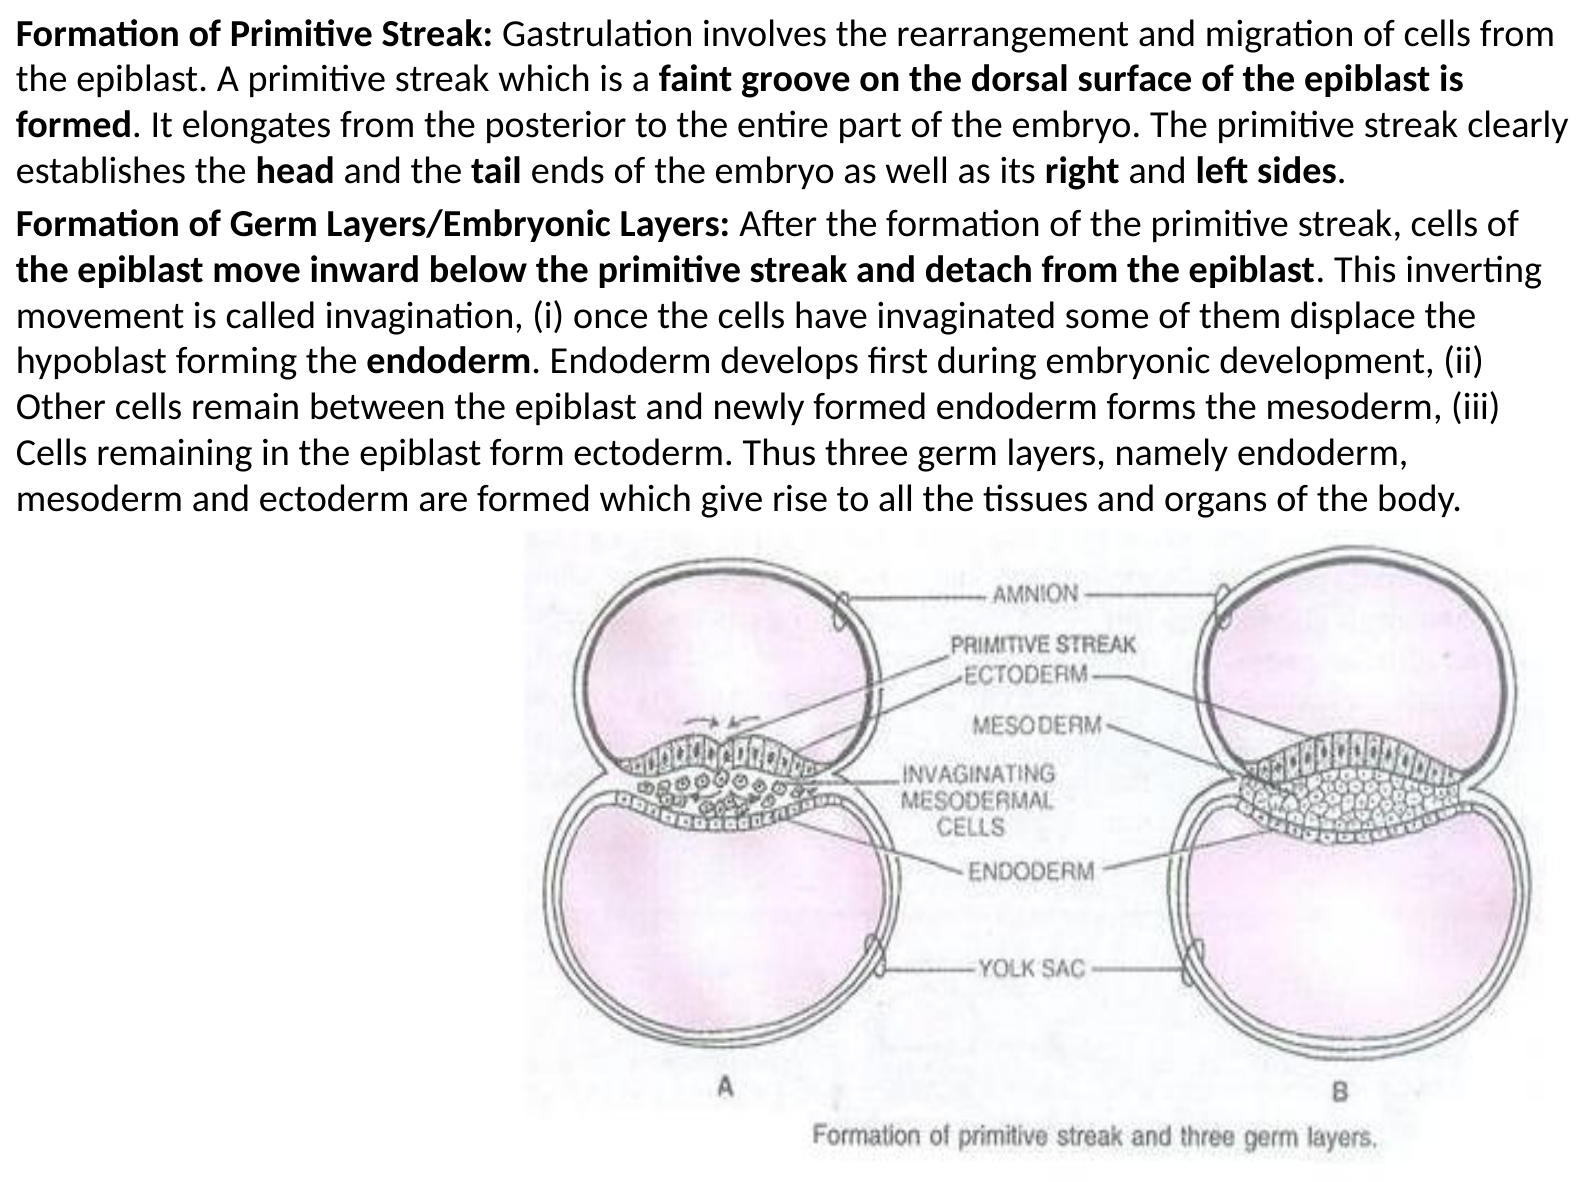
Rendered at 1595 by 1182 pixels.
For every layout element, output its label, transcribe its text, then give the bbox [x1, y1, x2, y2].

picture [520, 528, 1577, 1182]
list Formation of Primitive Streak: Gastrulation involves the rearrangement and migration of cells from the epiblast. A primitive streak which is a faint groove on the dorsal surface of the epiblast is formed. It elongates from the posterior to the entire part of the embryo. The primitive streak clearly establishes the head and the tail ends of the embryo as well as its right and left sides. Formation of Germ Layers/Embryonic Layers: After the formation of the primitive streak, cells of the epiblast move inward below the primitive streak and detach from the epiblast. This inverting movement is called invagination, (i) once the cells have invaginated some of them displace the hypoblast forming the endoderm. Endoderm develops first during embryonic development, (ii) Other cells remain between the epiblast and newly formed endoderm forms the mesoderm, (iii) Cells remaining in the epiblast form ectoderm. Thus three germ layers, namely endoderm, mesoderm and ectoderm are formed which give rise to all the tissues and organs of the body. [0, 0, 1595, 566]
